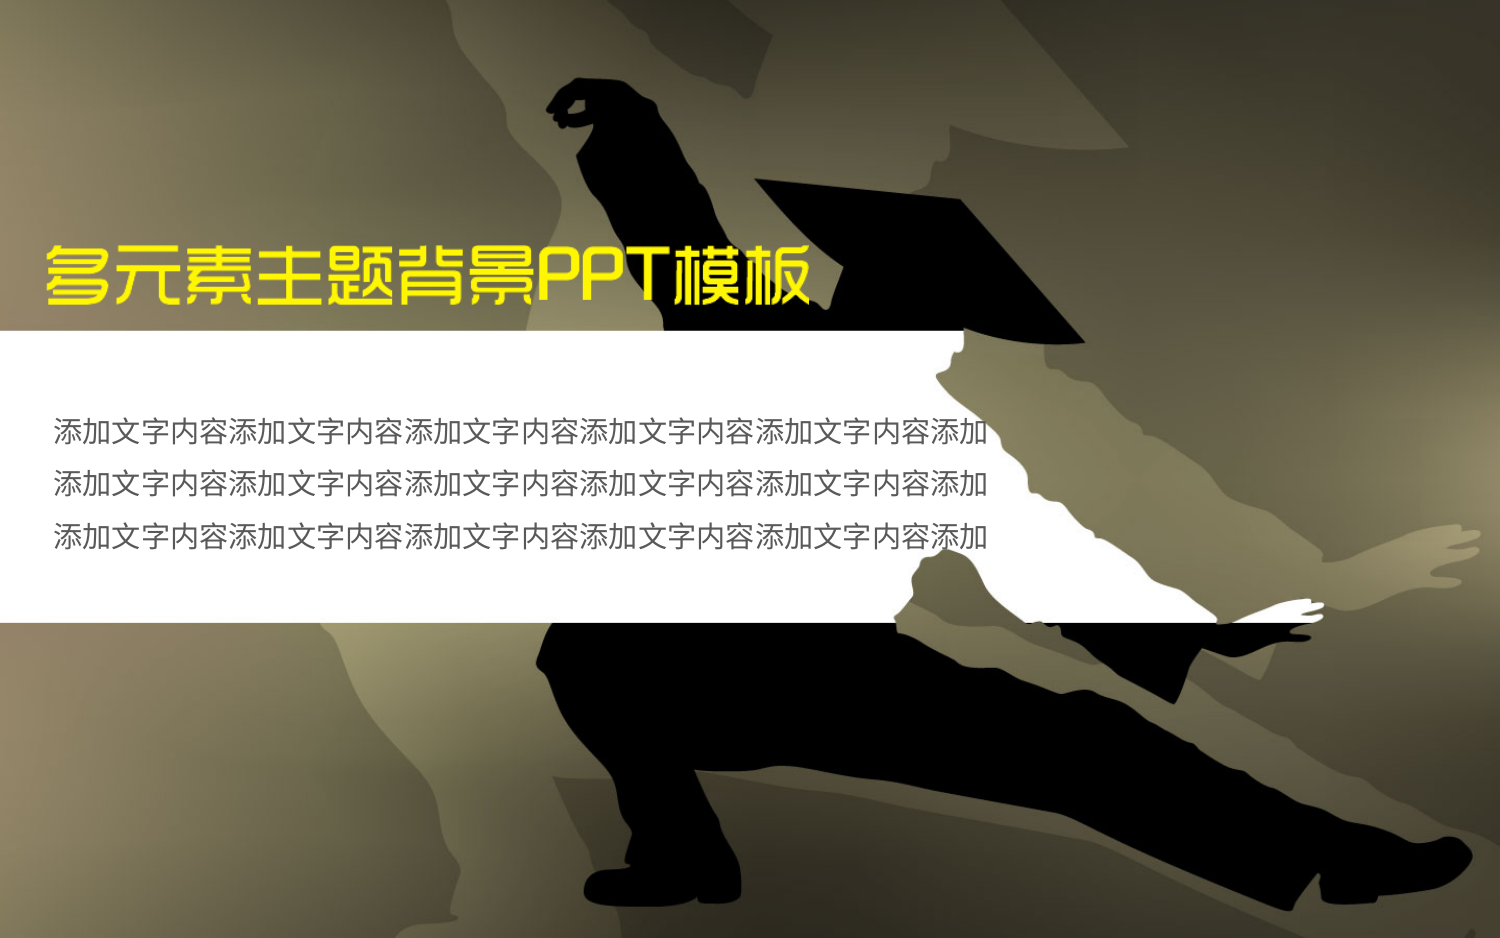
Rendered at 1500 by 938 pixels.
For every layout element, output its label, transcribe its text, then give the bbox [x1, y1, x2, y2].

text_box 添加文字内容添加文字内容添加文字内容添加文字内容添加文字内容添加 添加文字内容添加文字内容添加文字内容添加文字内容添加文字内容添加 添加文字内容添加文字内容添加文字内容添加文字内容添加文字内容添加 [38, 388, 1005, 561]
picture [0, 0, 1500, 938]
